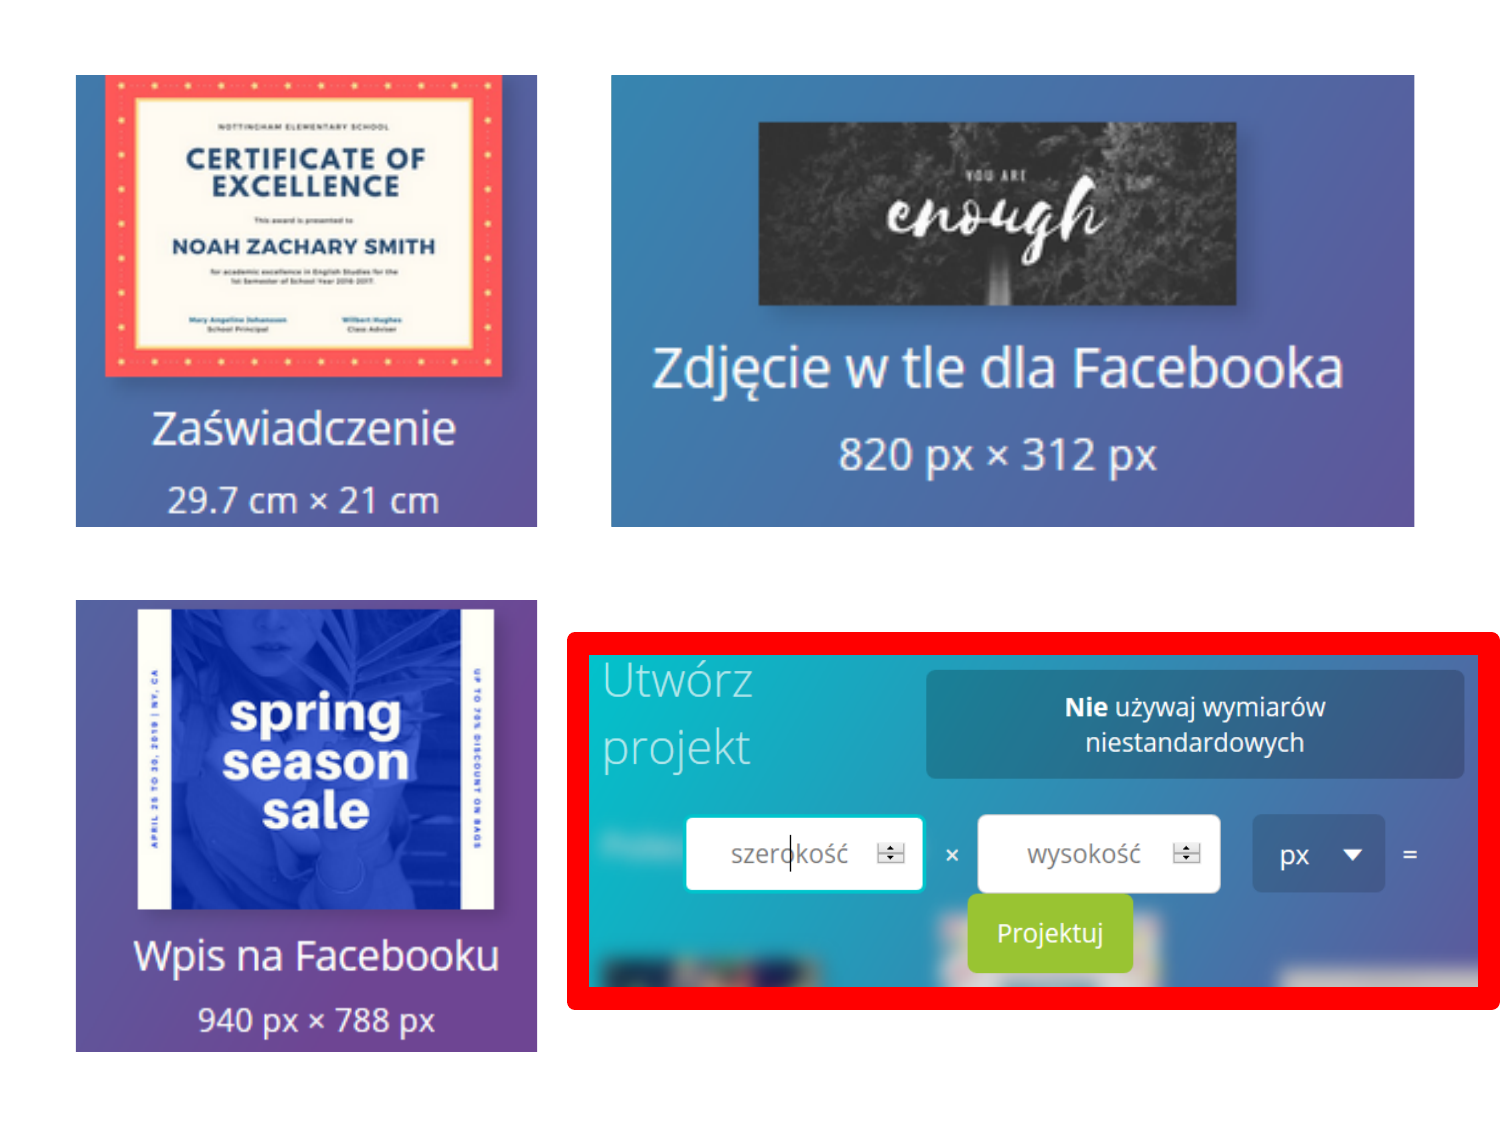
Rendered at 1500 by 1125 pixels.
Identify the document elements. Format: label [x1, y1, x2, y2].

picture [583, 648, 1484, 994]
picture [611, 75, 1415, 527]
picture [75, 75, 538, 527]
picture [75, 600, 538, 1052]
